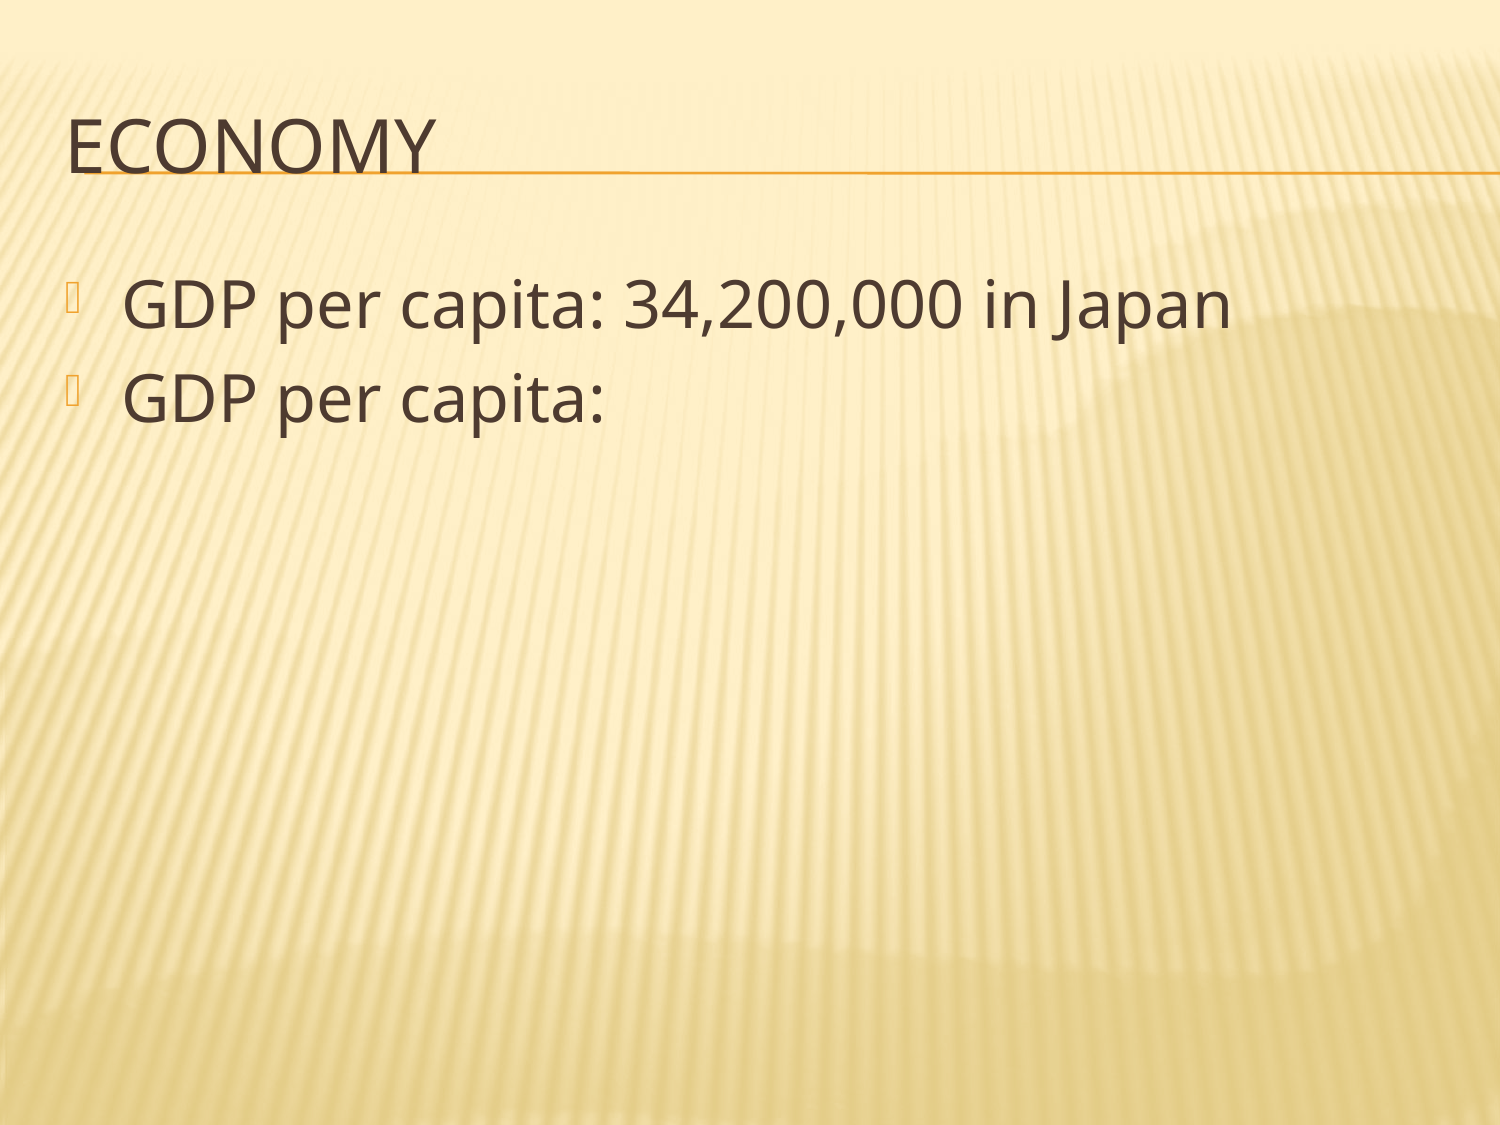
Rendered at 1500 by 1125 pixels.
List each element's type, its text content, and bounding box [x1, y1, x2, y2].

list GDP per capita: 34,200,000 in Japan GDP per capita: [50, 254, 1475, 998]
title Economy [50, 75, 1475, 213]
